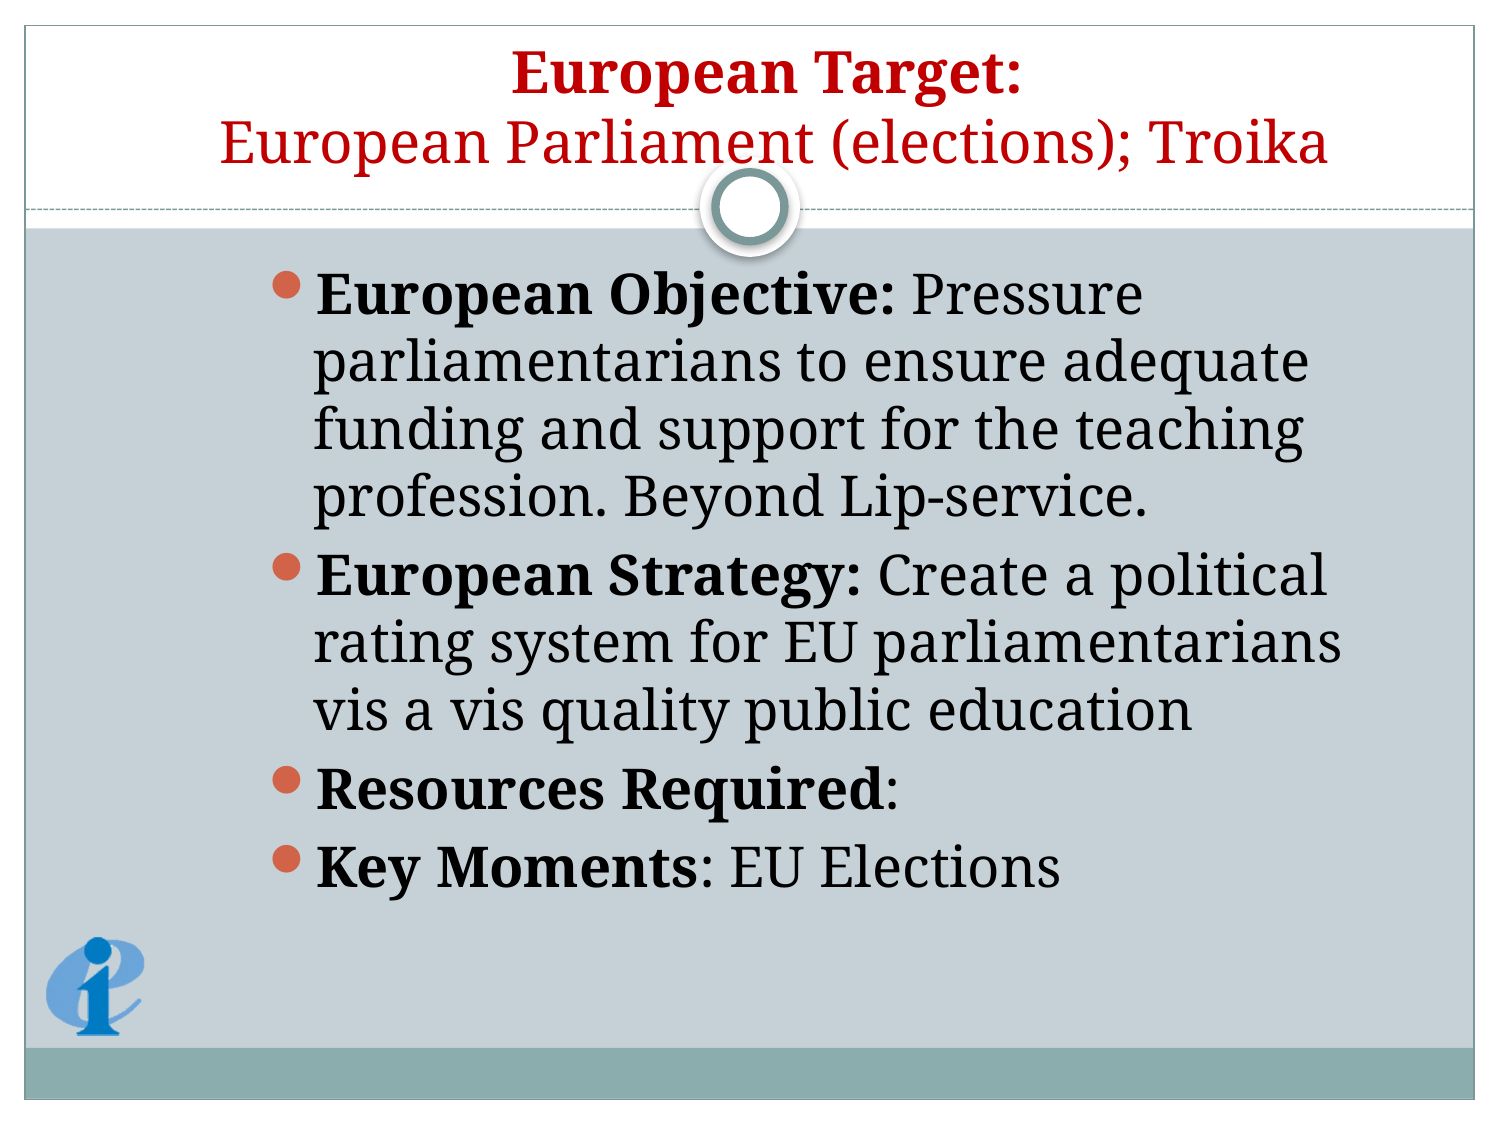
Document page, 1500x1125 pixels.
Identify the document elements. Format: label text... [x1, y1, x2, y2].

list European Objective: Pressure parliamentarians to ensure adequate funding and support for the teaching profession. Beyond Lip-service. European Strategy: Create a political rating system for EU parliamentarians vis a vis quality public education Resources Required: Key Moments: EU Elections [253, 250, 1445, 1001]
title European Target: European Parliament (elections); Troika [100, 0, 1451, 183]
picture [41, 928, 158, 1043]
